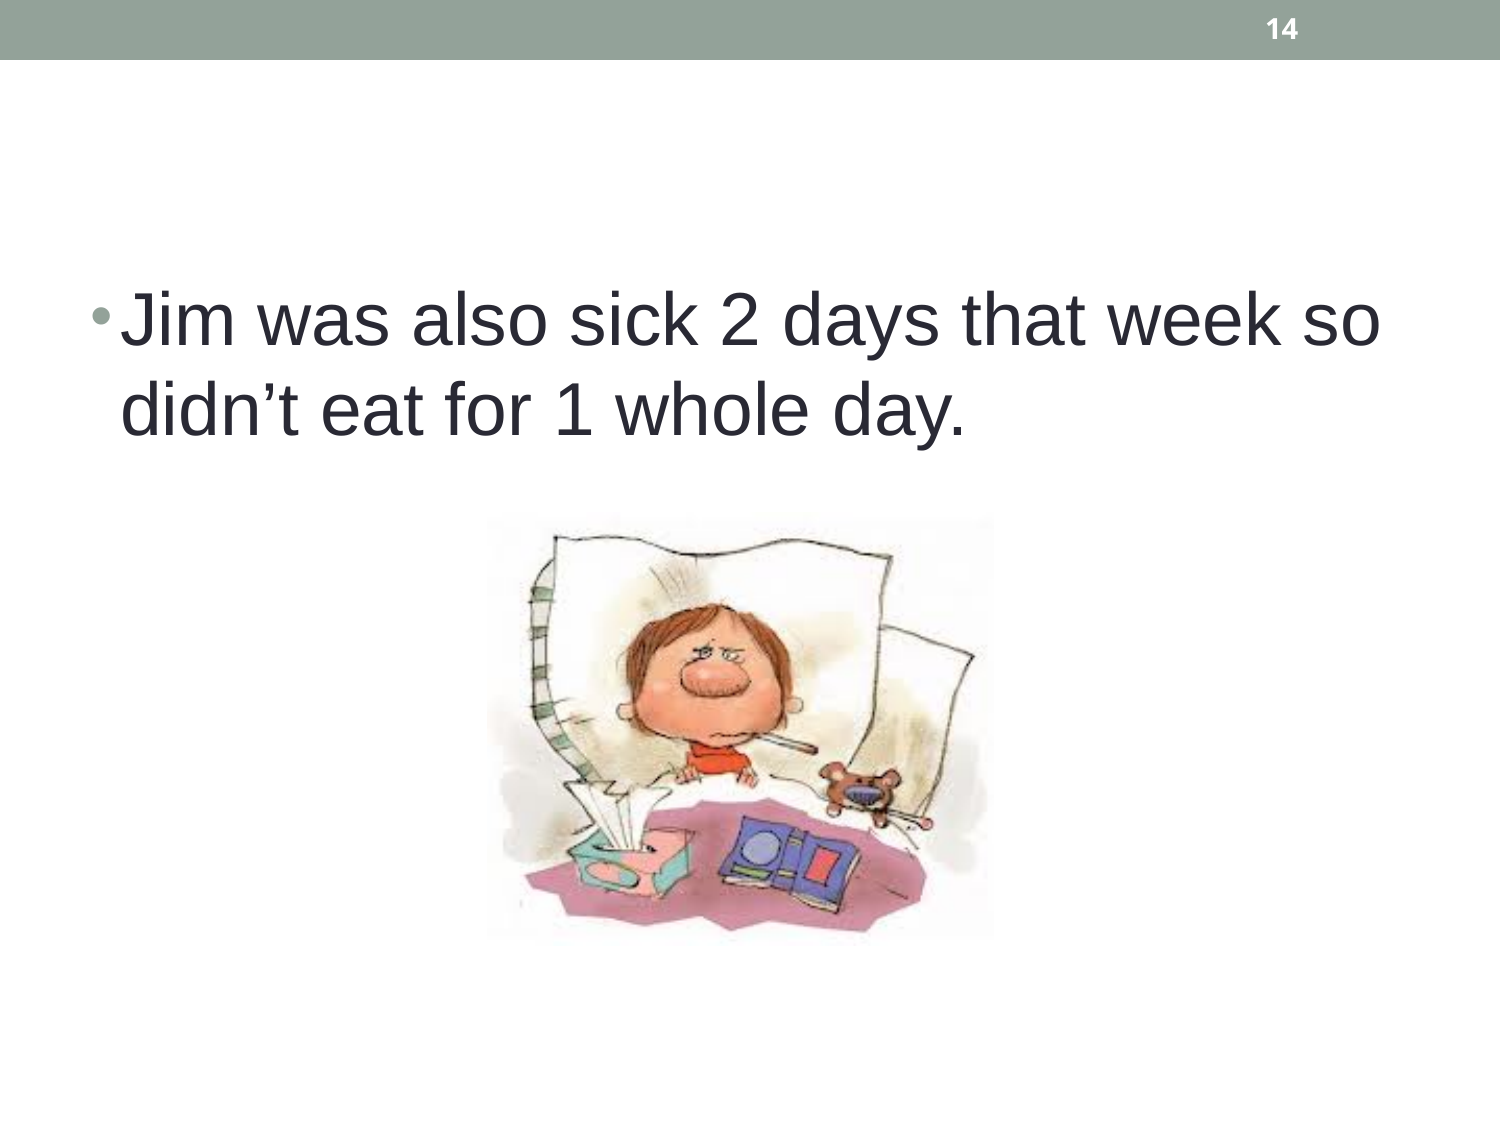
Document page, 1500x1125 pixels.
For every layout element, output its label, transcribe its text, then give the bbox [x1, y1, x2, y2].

slide_number 14 [1250, 3, 1425, 57]
picture [487, 512, 994, 946]
list Jim was also sick 2 days that week so didn’t eat for 1 whole day. [75, 262, 1425, 1063]
